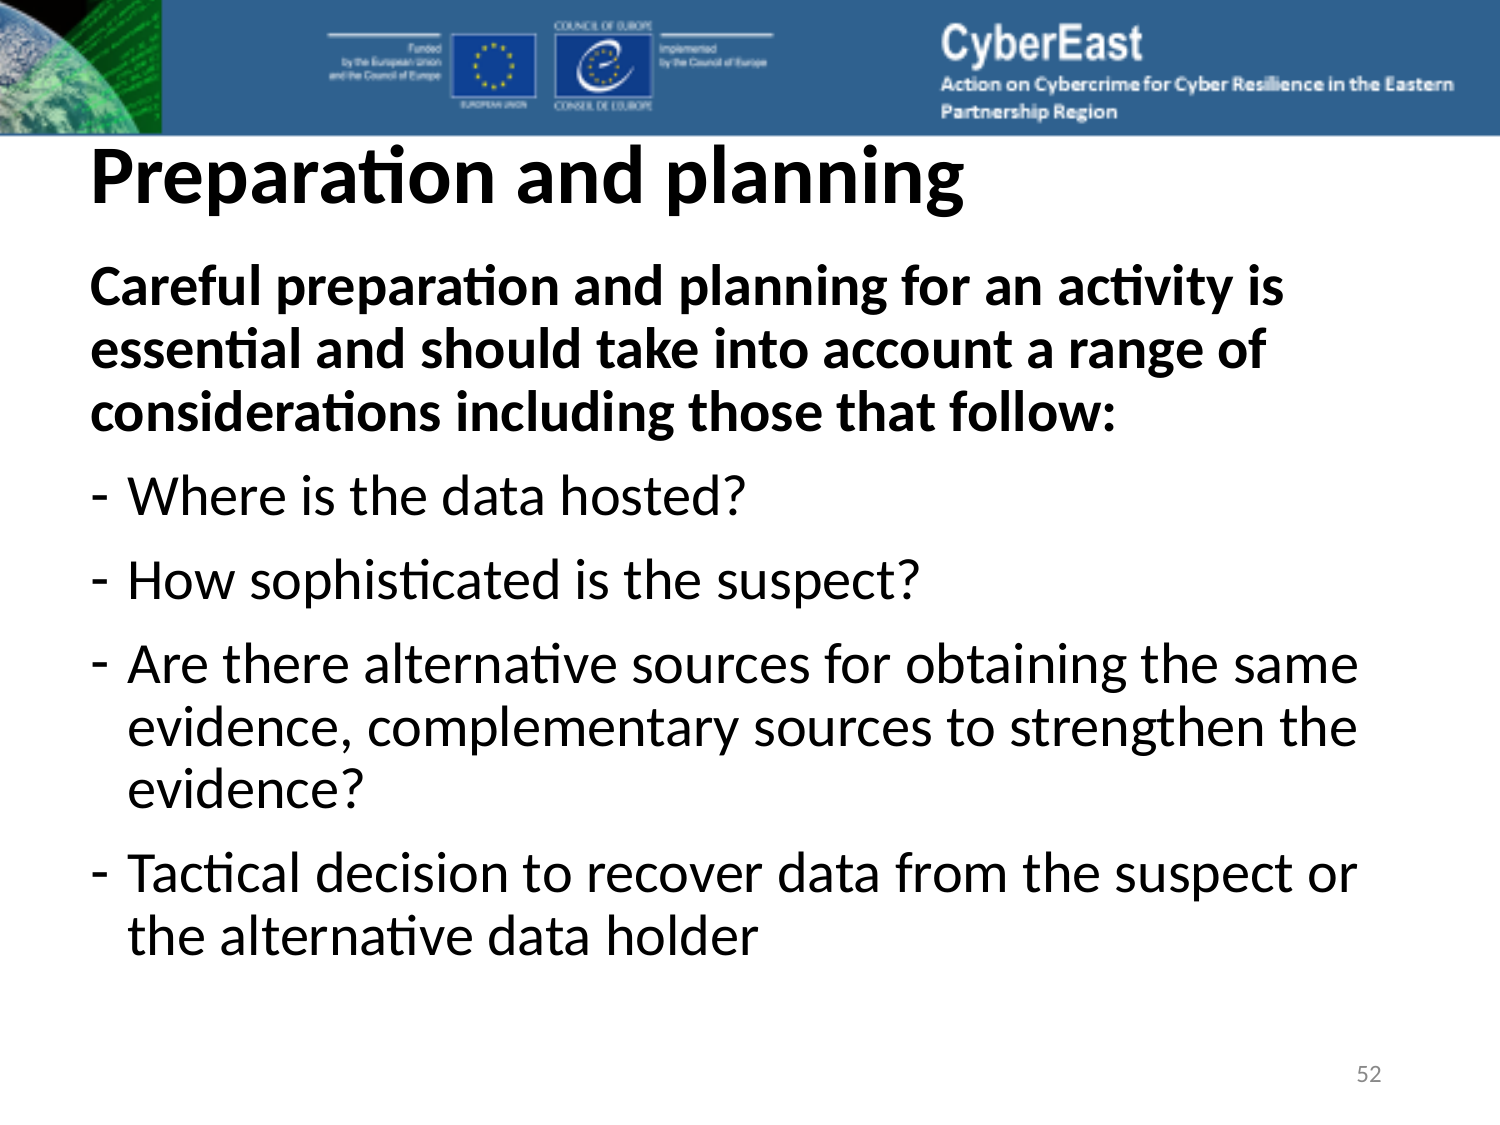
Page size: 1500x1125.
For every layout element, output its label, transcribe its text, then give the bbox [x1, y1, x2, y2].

picture [0, 0, 1500, 1125]
title Preparation and planning [75, 104, 1425, 247]
list Careful preparation and planning for an activity is essential and should take into account a range of considerations including those that follow: Where is the data hosted? How sophisticated is the suspect? Are there alternative sources for obtaining the same evidence, complementary sources to strengthen the evidence? Tactical decision to recover data from the suspect or the alternative data holder [75, 247, 1425, 1103]
